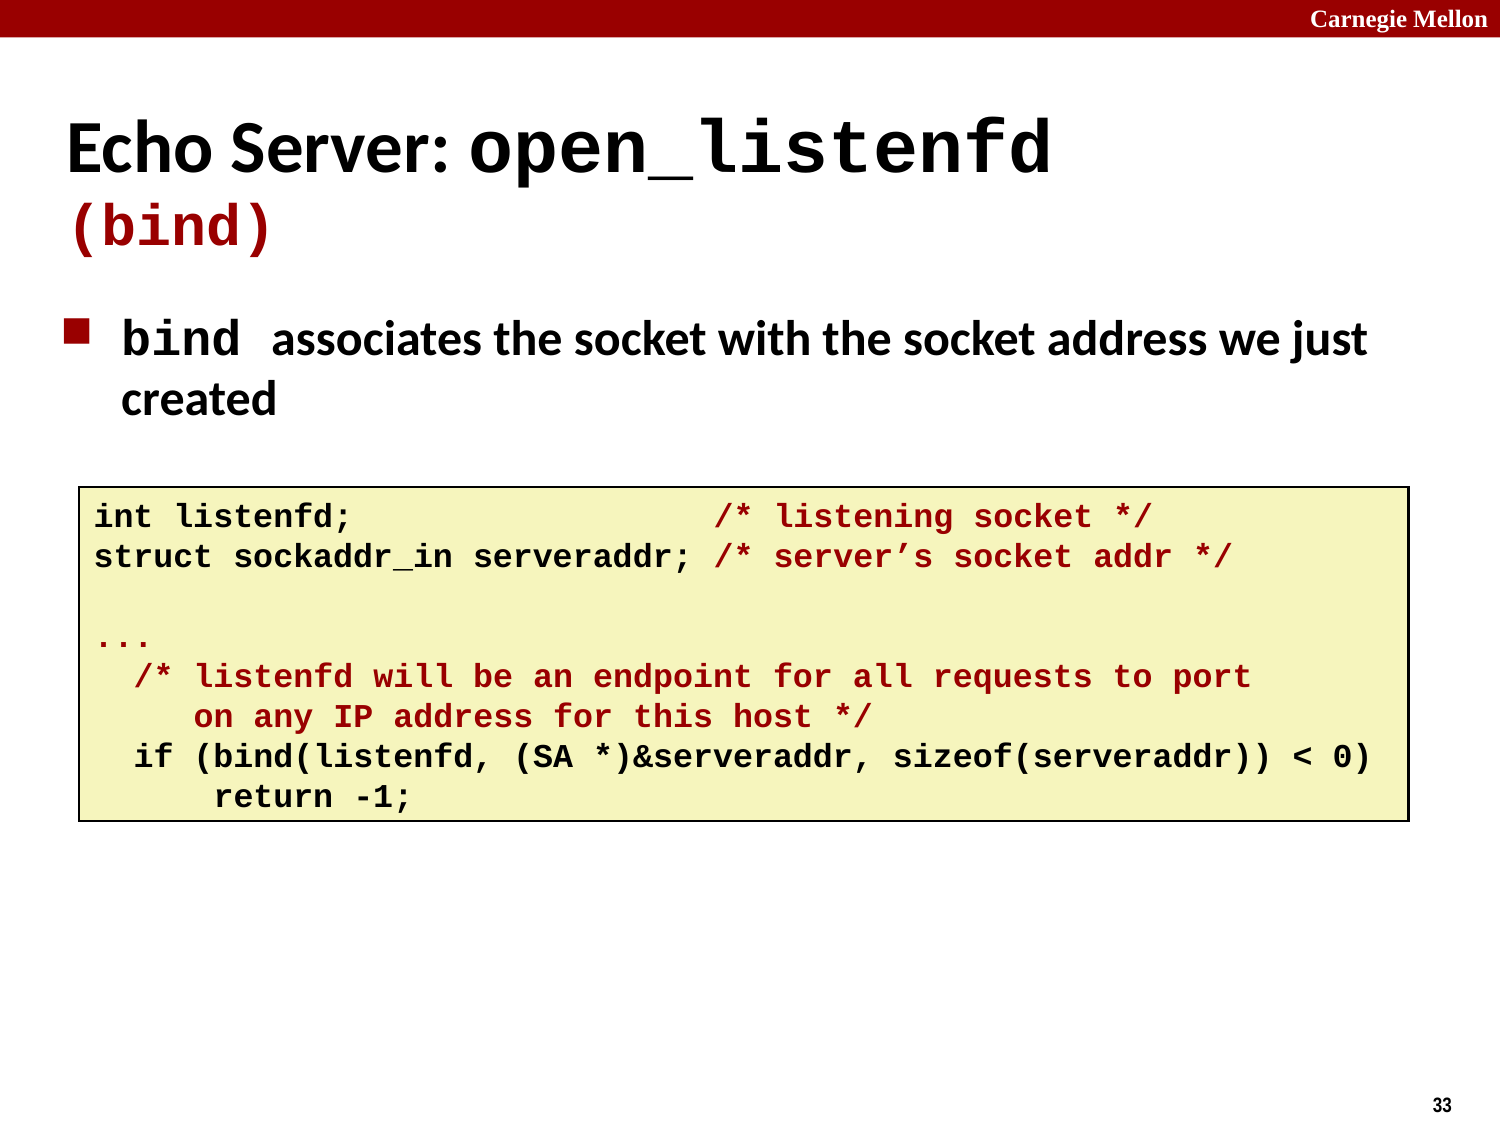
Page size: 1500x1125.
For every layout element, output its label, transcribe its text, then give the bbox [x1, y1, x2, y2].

text_box int listenfd; /* listening socket */ struct sockaddr_in serveraddr; /* server’s socket addr */ ... /* listenfd will be an endpoint for all requests to port on any IP address for this host */ if (bind(listenfd, (SA *)&serveraddr, sizeof(serveraddr)) < 0) return -1; [78, 486, 1409, 821]
list bind associates the socket with the socket address we just created [49, 297, 1413, 476]
title Echo Server: open_listenfd (bind) [50, 87, 1339, 268]
